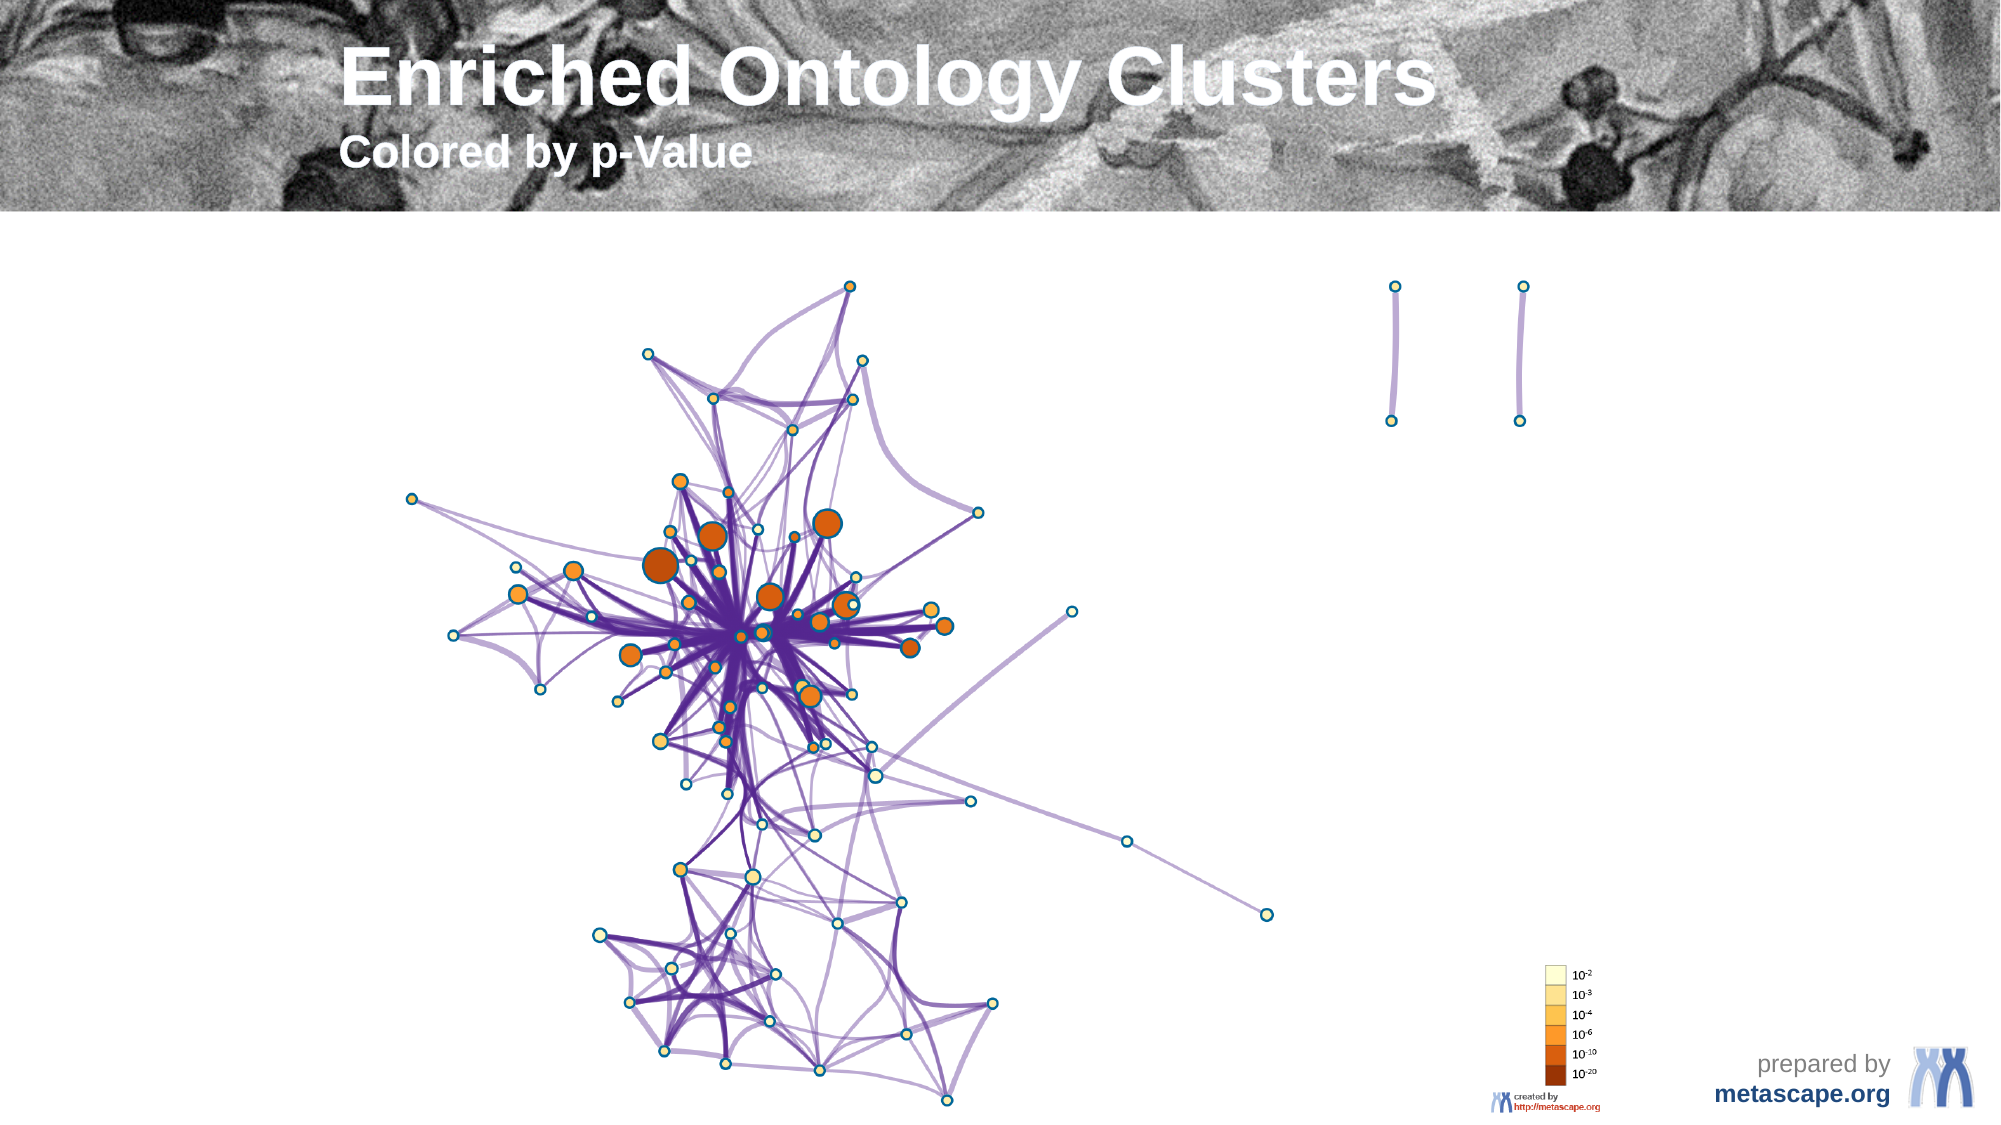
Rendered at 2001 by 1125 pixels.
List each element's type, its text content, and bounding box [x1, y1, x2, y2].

title Enriched Ontology Clusters Colored by p-Value [323, 11, 1526, 187]
picture [0, 0, 2001, 1125]
